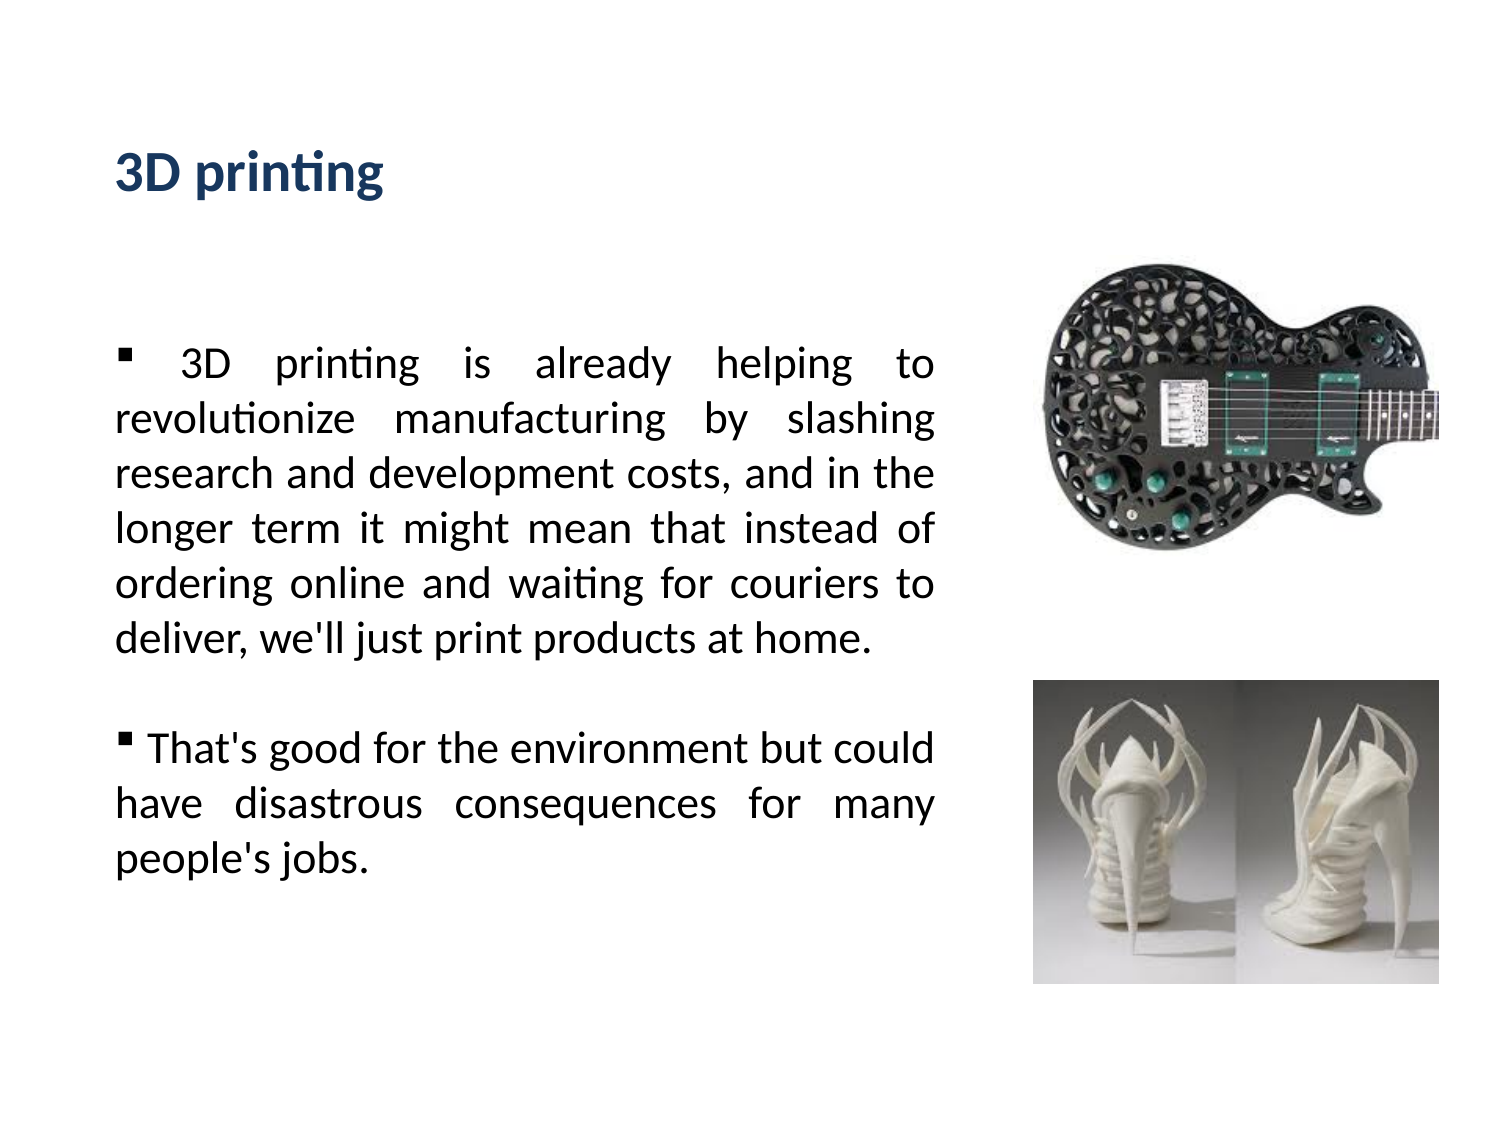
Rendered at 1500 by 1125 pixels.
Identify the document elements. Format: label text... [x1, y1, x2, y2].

text_box 3D printing 3D printing is already helping to revolutionize manufacturing by slashing research and development costs, and in the longer term it might mean that instead of ordering online and waiting for couriers to deliver, we'll just print products at home. That's good for the environment but could have disastrous consequences for many people's jobs. [100, 125, 951, 890]
picture [1033, 680, 1439, 984]
picture [1033, 255, 1439, 561]
